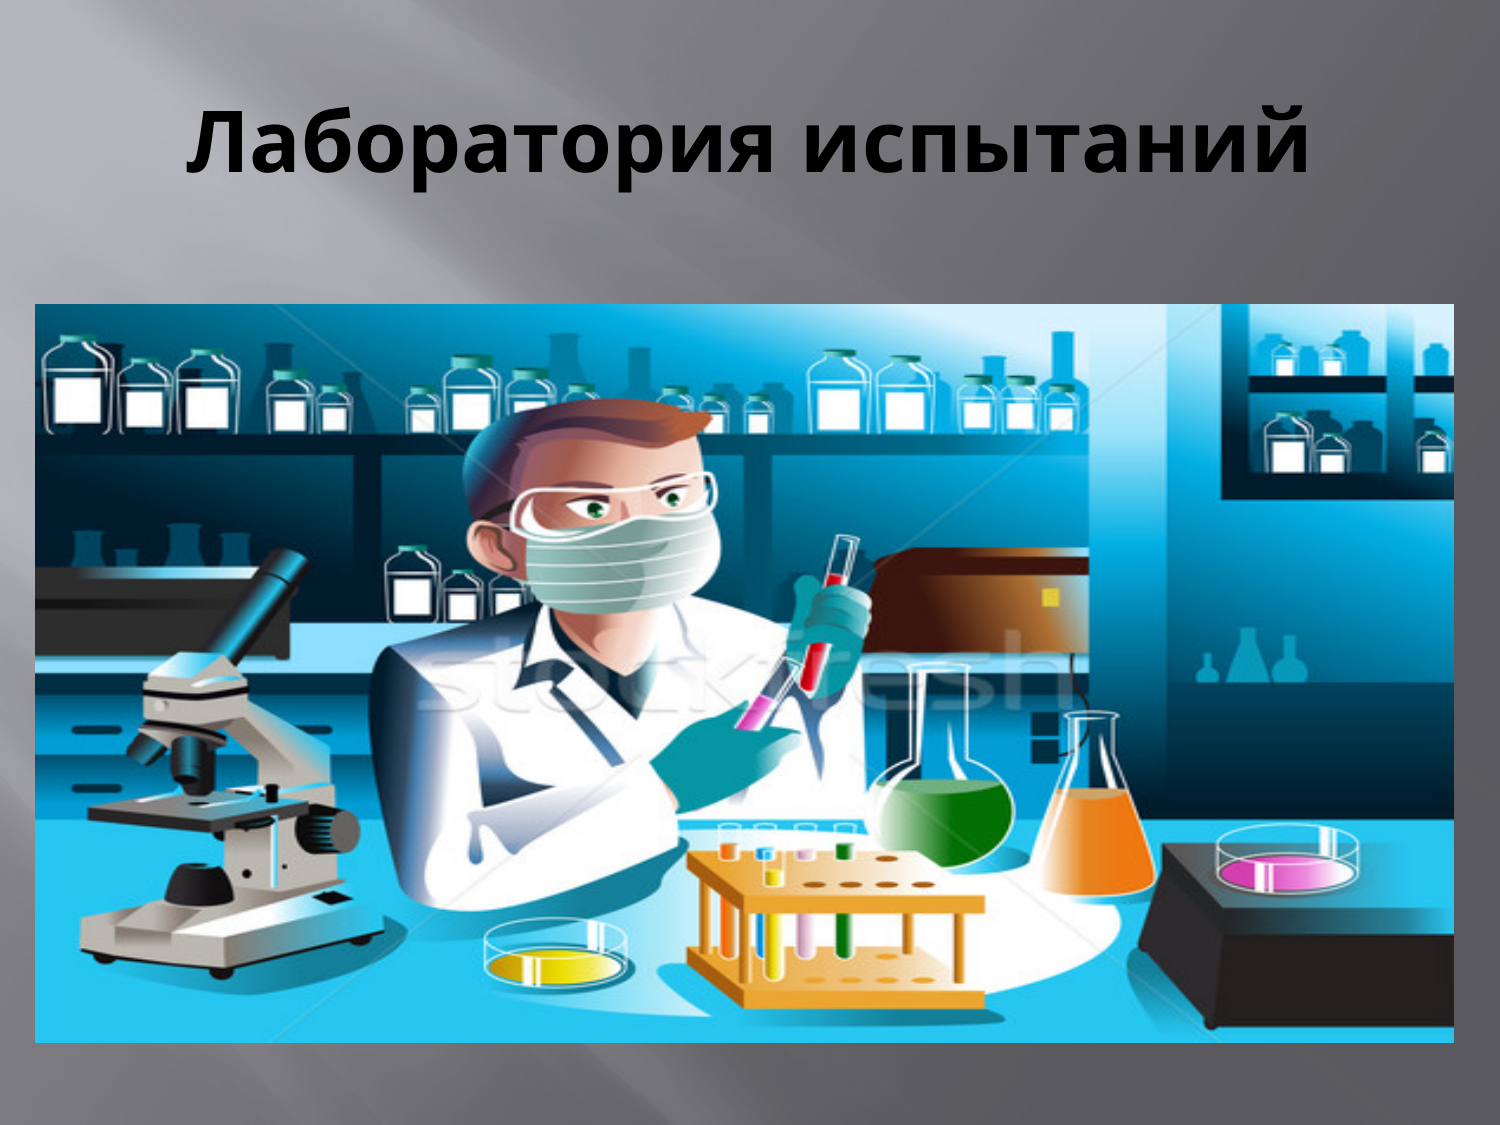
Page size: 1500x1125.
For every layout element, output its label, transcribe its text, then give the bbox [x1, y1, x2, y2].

title Лаборатория испытаний [75, 45, 1425, 233]
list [34, 304, 1454, 1044]
